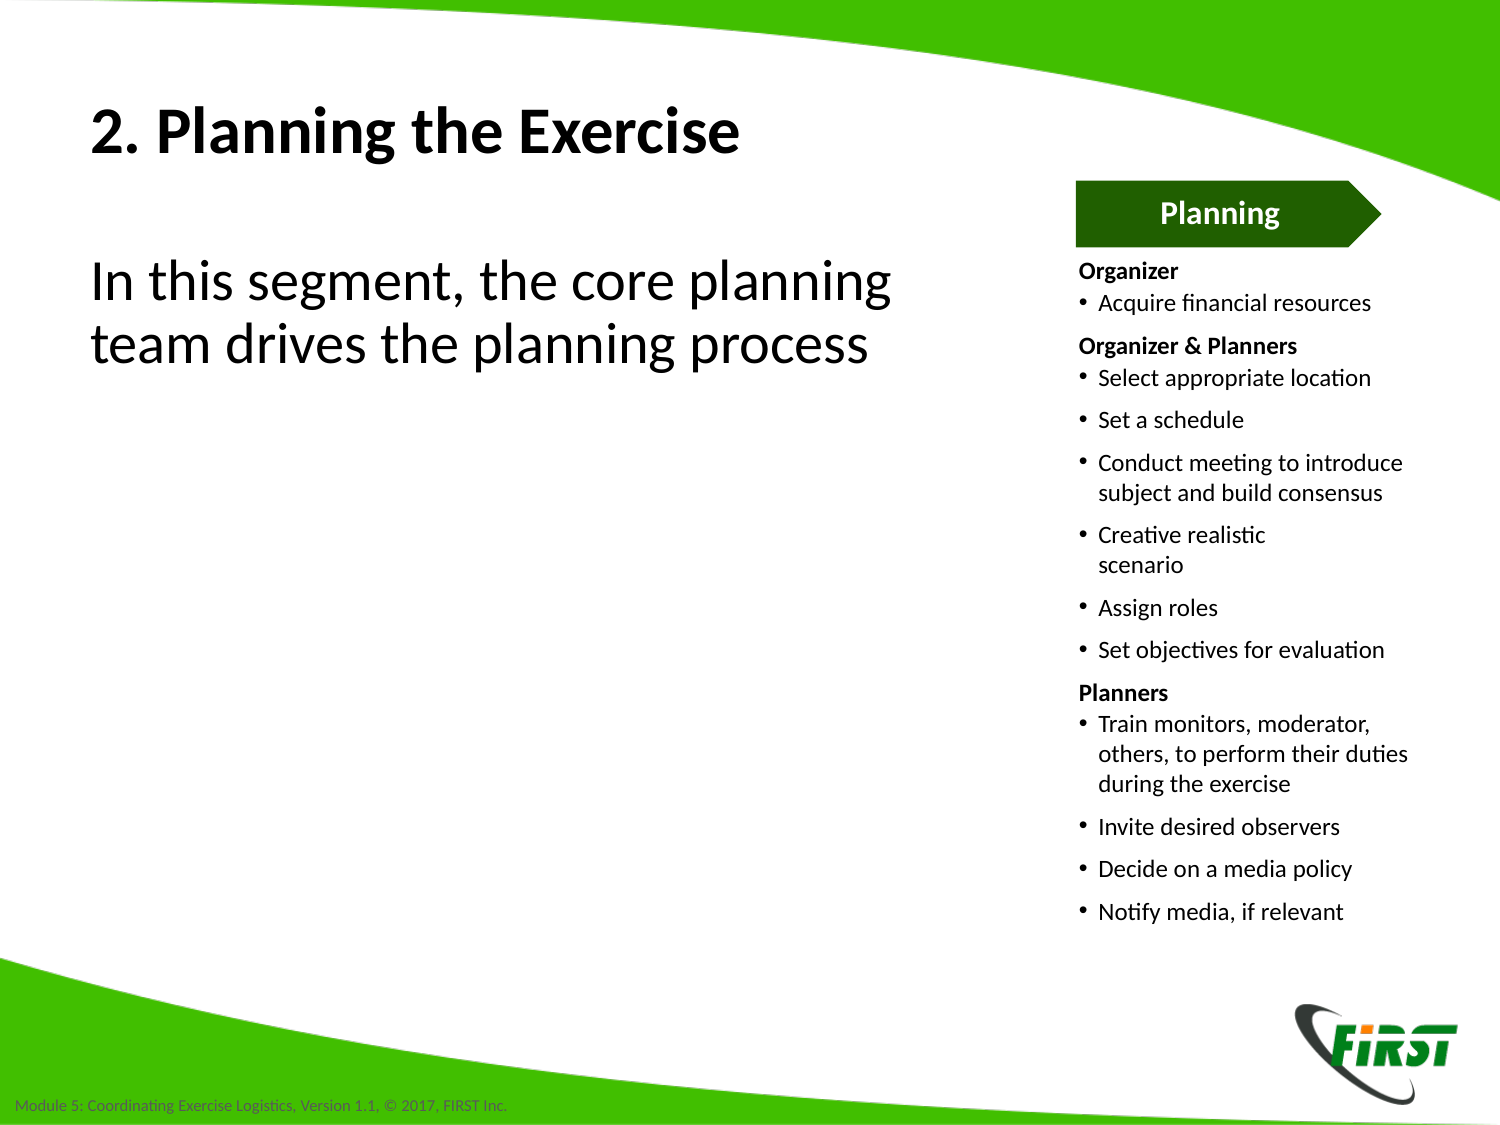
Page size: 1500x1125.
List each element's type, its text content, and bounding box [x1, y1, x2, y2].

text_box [1064, 180, 1432, 941]
picture [0, 0, 1500, 1125]
list In this segment, the core planning team drives the planning process [75, 242, 1436, 1015]
title 2. Planning the Exercise [75, 59, 1436, 205]
